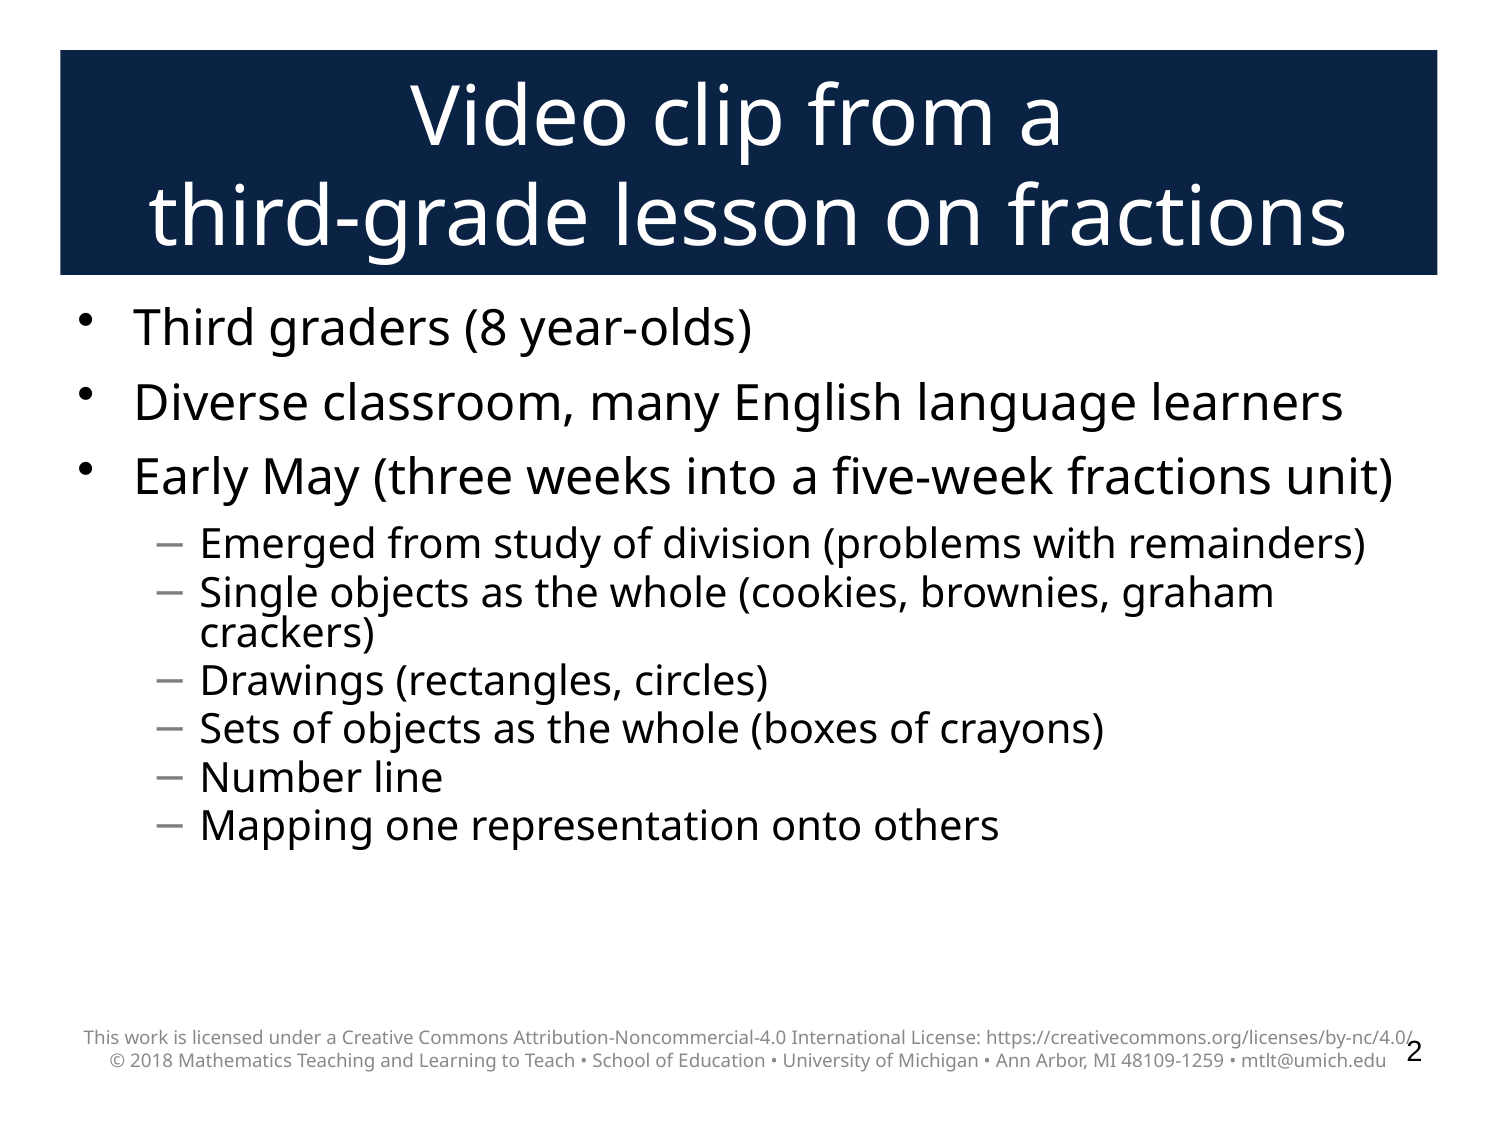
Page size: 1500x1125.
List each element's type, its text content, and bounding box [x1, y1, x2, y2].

list Third graders (8 year-olds) Diverse classroom, many English language learners Early May (three weeks into a five-week fractions unit) Emerged from study of division (problems with remainders) Single objects as the whole (cookies, brownies, graham crackers) Drawings (rectangles, circles) Sets of objects as the whole (boxes of crayons) Number line Mapping one representation onto others [62, 299, 1438, 1005]
footer This work is licensed under a Creative Commons Attribution-Noncommercial-4.0 International License: https://creativecommons.org/licenses/by-nc/4.0/ © 2018 Mathematics Teaching and Learning to Teach • School of Education • University of Michigan • Ann Arbor, MI 48109-1259 • mtlt@umich.edu [62, 1009, 1438, 1088]
title Video clip from a third-grade lesson on fractions [60, 50, 1438, 275]
